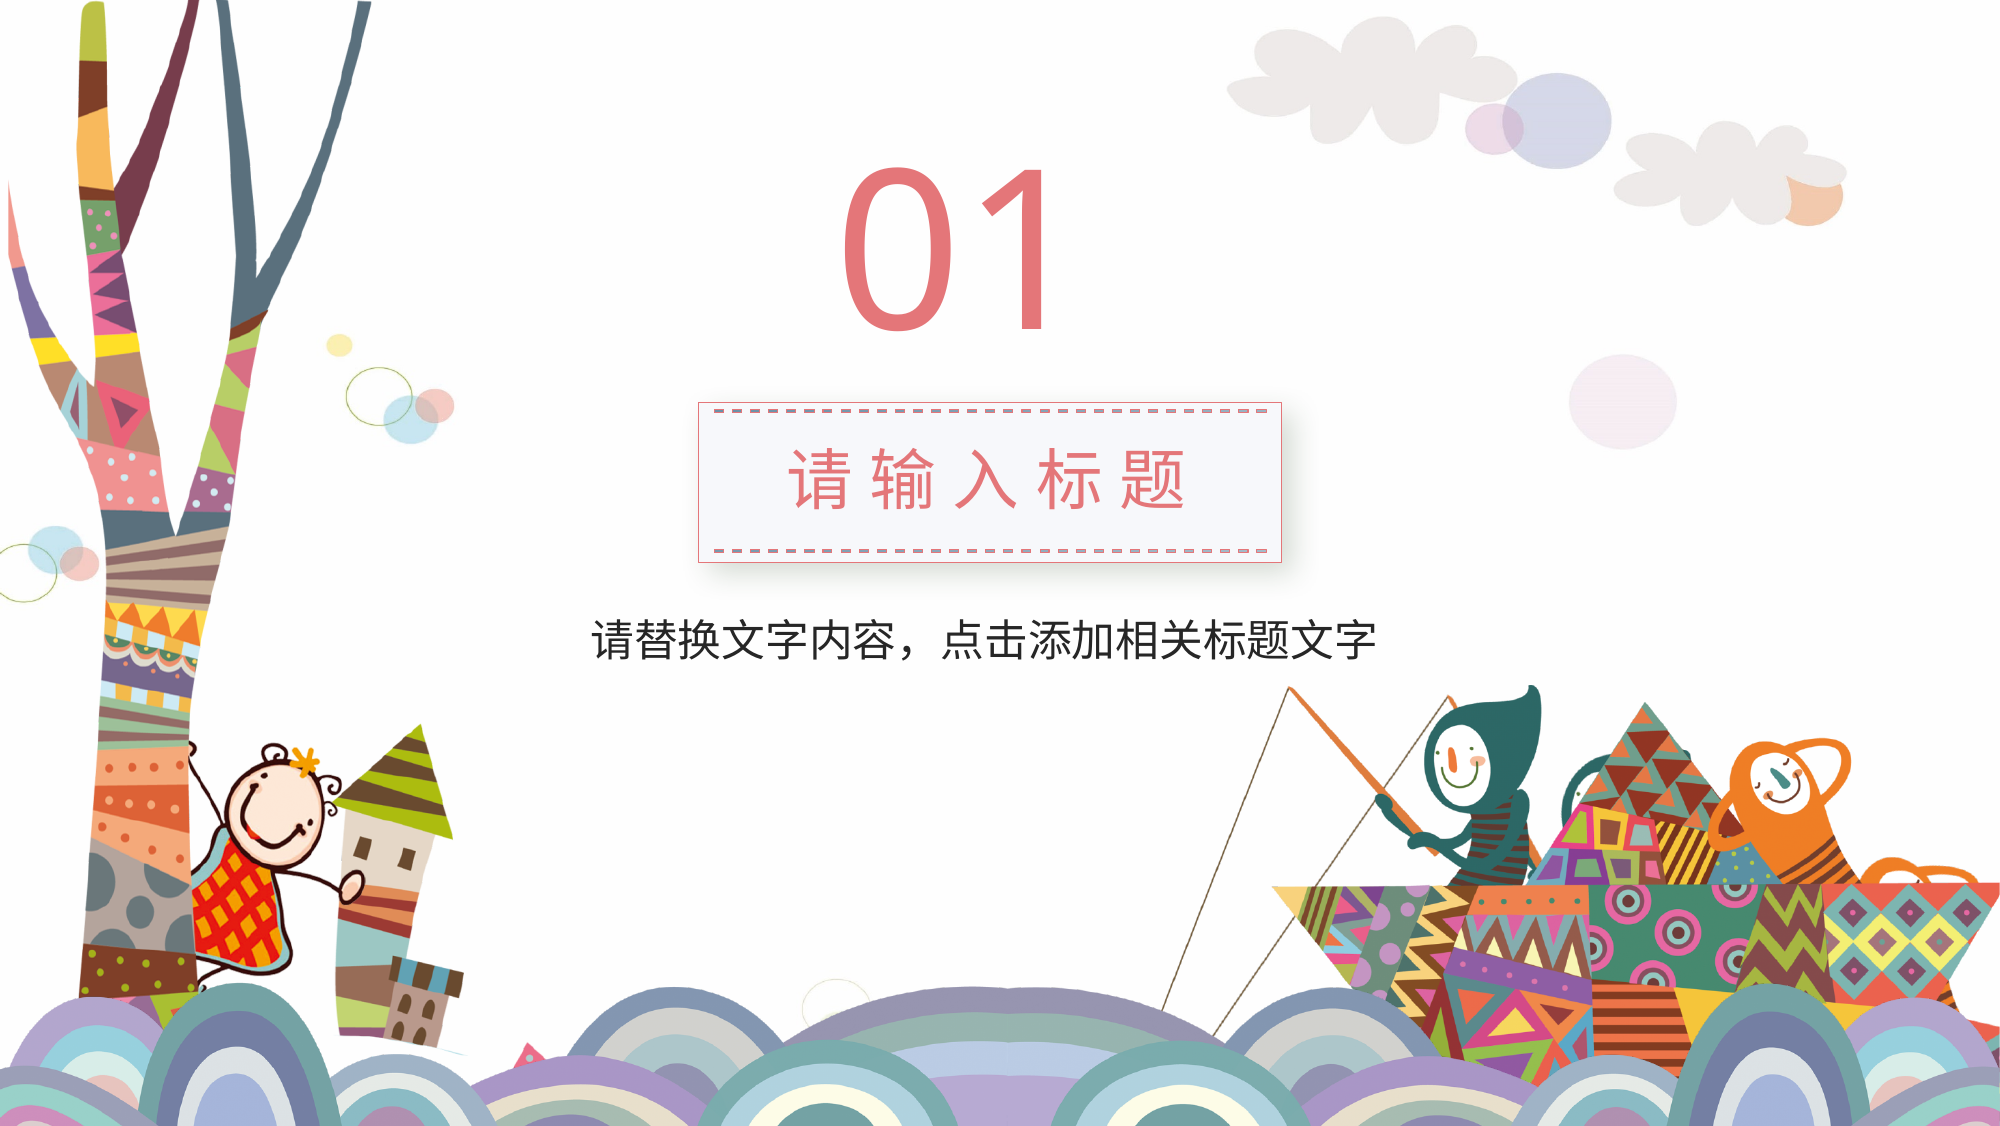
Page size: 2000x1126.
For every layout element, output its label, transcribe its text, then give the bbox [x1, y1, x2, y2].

text_box [1112, 549, 1122, 553]
text_box 01 [834, 106, 1160, 374]
text_box [1256, 549, 1267, 553]
text_box [895, 549, 905, 553]
text_box [1166, 409, 1176, 413]
text_box [1076, 409, 1086, 413]
text_box [1076, 549, 1086, 553]
text_box [1058, 549, 1068, 553]
text_box [1256, 409, 1267, 413]
text_box [949, 549, 959, 553]
text_box [1130, 409, 1140, 413]
text_box [1184, 409, 1194, 413]
text_box [1058, 409, 1068, 413]
text_box [1202, 549, 1212, 553]
text_box [985, 549, 995, 553]
text_box [913, 549, 923, 553]
text_box 请替换文字内容，点击添加相关标题文字 [831, 612, 1394, 666]
text_box [1220, 549, 1230, 553]
text_box [1130, 549, 1140, 553]
text_box [985, 409, 995, 413]
text_box [949, 409, 959, 413]
text_box [877, 409, 887, 413]
text_box [895, 409, 905, 413]
text_box [841, 549, 851, 553]
text_box [859, 549, 869, 553]
picture [0, 0, 2000, 1126]
text_box [967, 409, 977, 413]
text_box [1220, 409, 1230, 413]
text_box [831, 402, 1282, 563]
text_box [1166, 549, 1176, 553]
text_box [841, 409, 851, 413]
text_box [1094, 549, 1104, 553]
text_box [913, 409, 923, 413]
text_box [877, 549, 887, 553]
text_box [1238, 409, 1249, 413]
text_box [1148, 549, 1158, 553]
text_box [1003, 409, 1013, 413]
text_box [1184, 549, 1194, 553]
text_box 请输入标题 [831, 450, 1221, 506]
text_box [1202, 409, 1212, 413]
text_box [1112, 409, 1122, 413]
text_box [931, 409, 941, 413]
text_box [967, 549, 977, 553]
text_box [1238, 549, 1249, 553]
text_box [1094, 409, 1104, 413]
text_box [1148, 409, 1158, 413]
text_box [1003, 549, 1013, 553]
text_box [859, 409, 869, 413]
text_box [931, 549, 941, 553]
